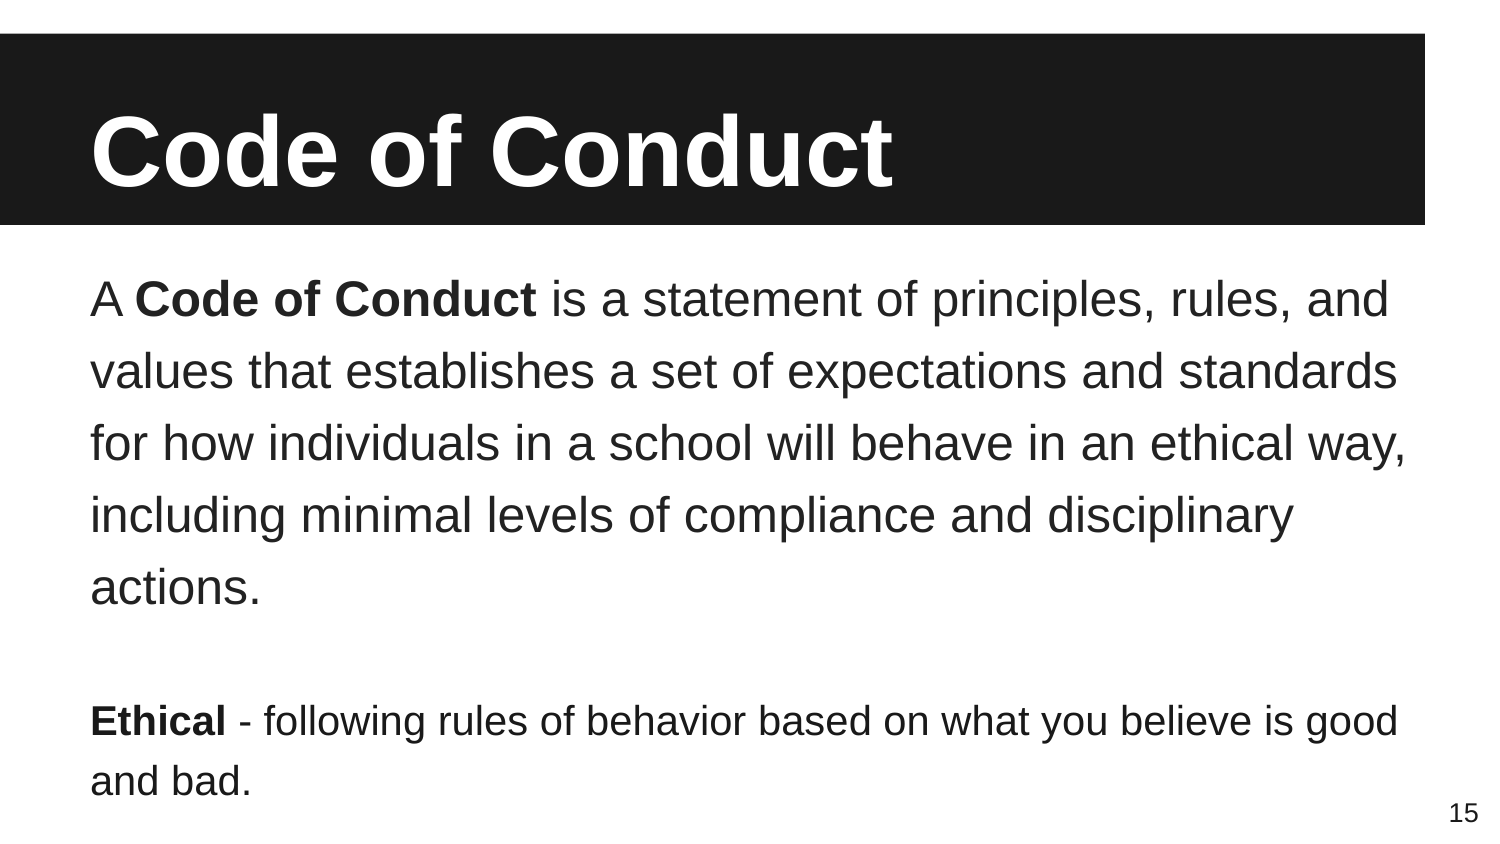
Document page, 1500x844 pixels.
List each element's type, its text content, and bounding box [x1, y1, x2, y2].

title Code of Conduct [75, 33, 1425, 221]
slide_number 15 [1403, 779, 1494, 844]
list A Code of Conduct is a statement of principles, rules, and values that establishes a set of expectations and standards for how individuals in a school will behave in an ethical way, including minimal levels of compliance and disciplinary actions. Ethical - following rules of behavior based on what you believe is good and bad. [75, 239, 1425, 808]
